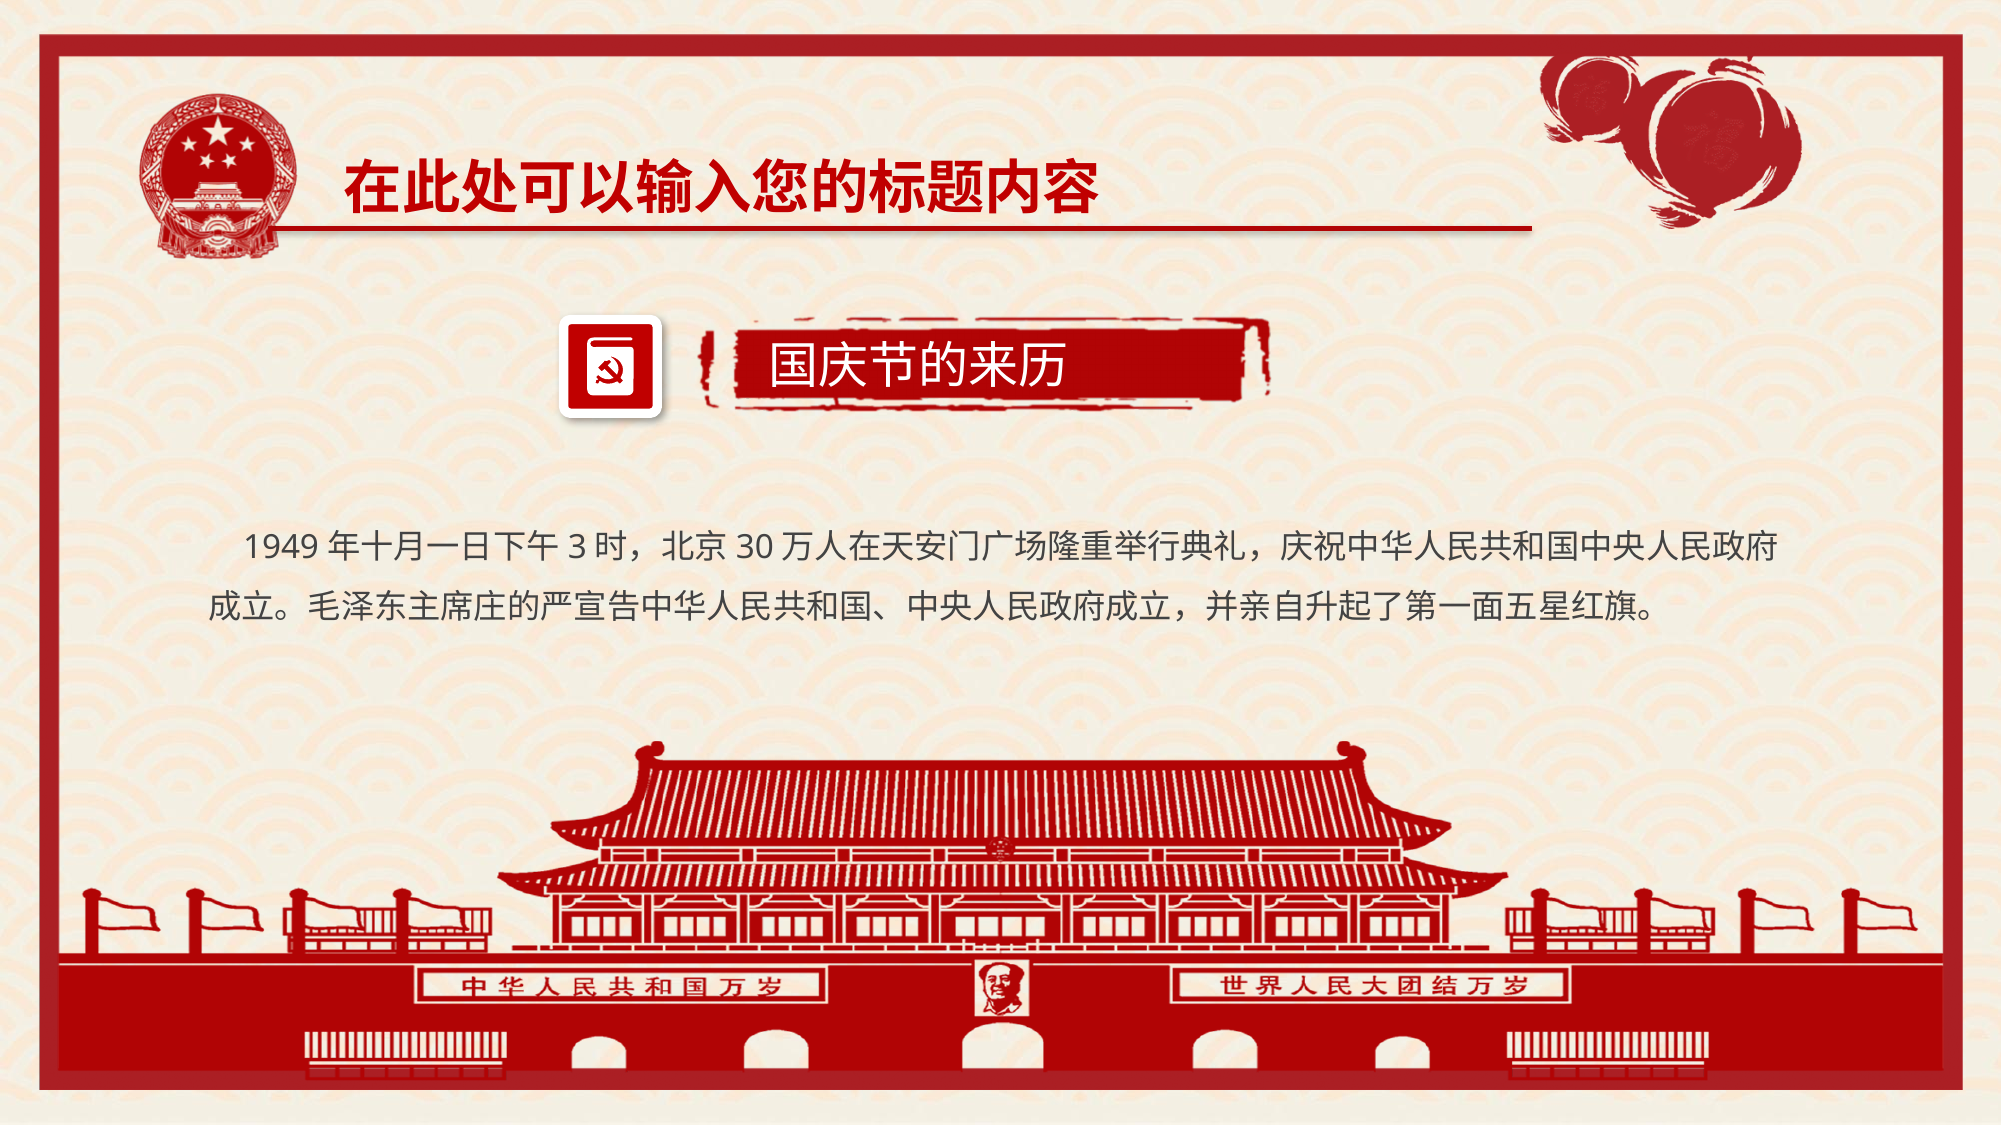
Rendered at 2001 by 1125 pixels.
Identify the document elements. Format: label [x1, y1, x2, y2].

text_box [681, 307, 1278, 421]
picture [0, 0, 2001, 1125]
